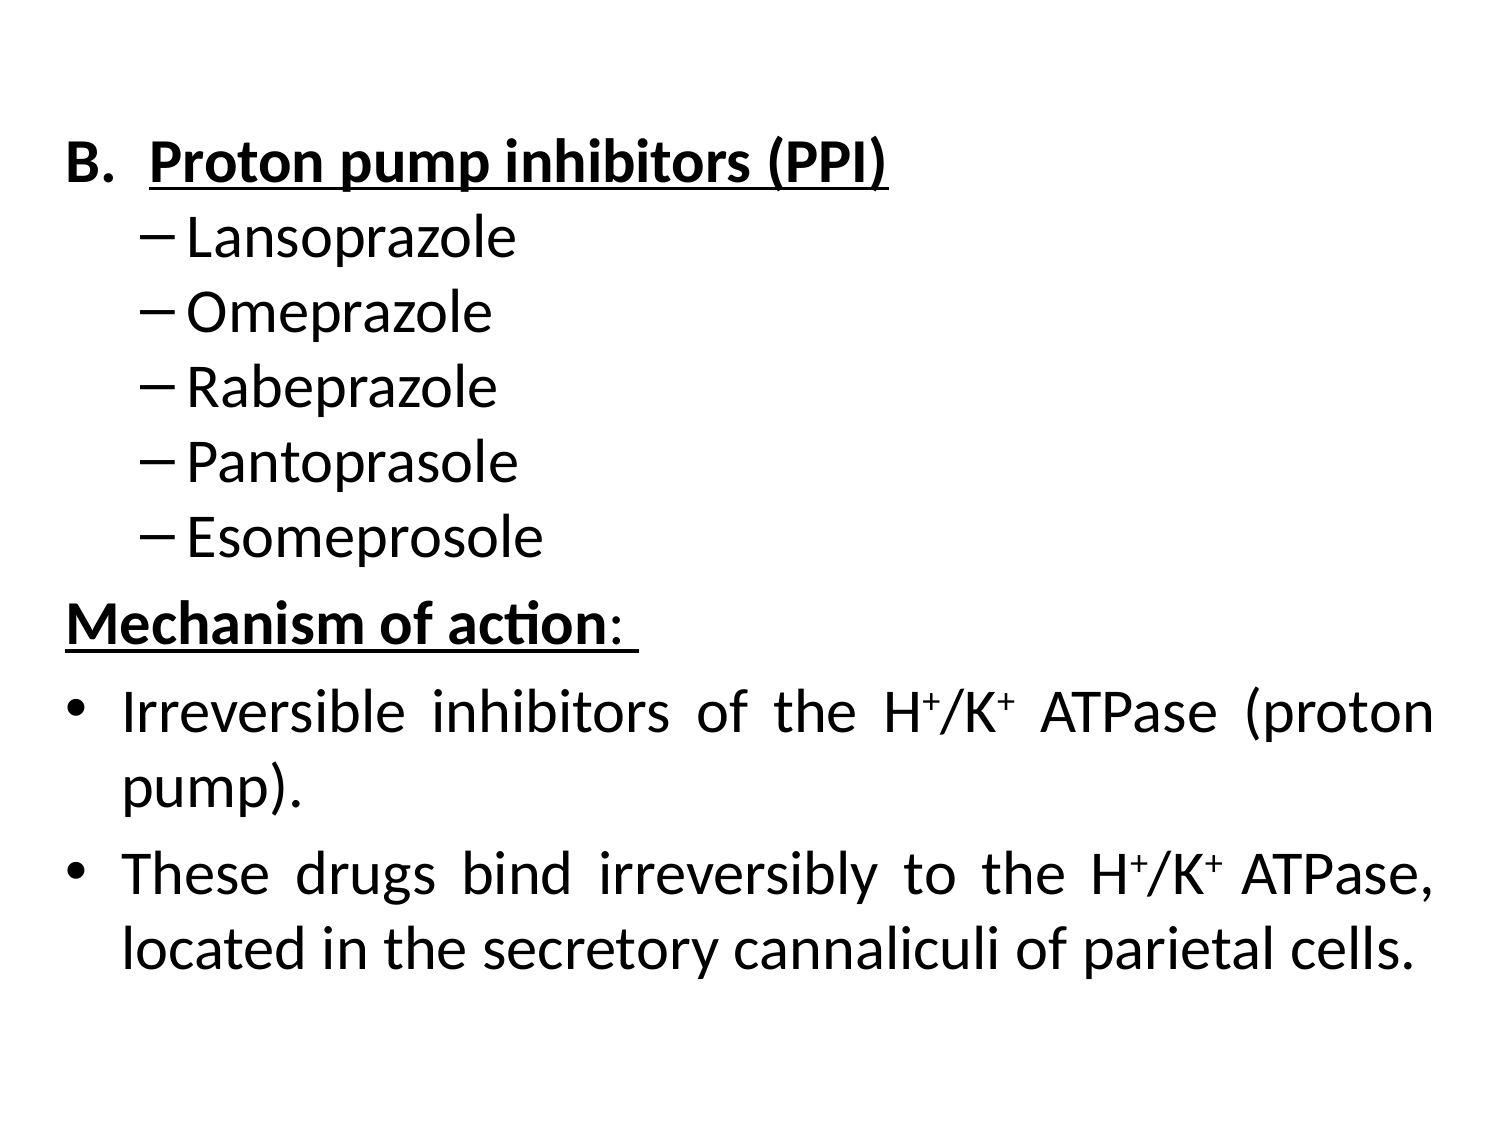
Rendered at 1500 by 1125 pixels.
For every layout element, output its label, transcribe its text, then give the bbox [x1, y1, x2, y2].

list Proton pump inhibitors (PPI) Lansoprazole Omeprazole Rabeprazole Pantoprasole Esomeprosole Mechanism of action: Irreversible inhibitors of the H+/K+ ATPase (proton pump). These drugs bind irreversibly to the H+/K+ ATPase, located in the secretory cannaliculi of parietal cells. [50, 112, 1450, 1075]
